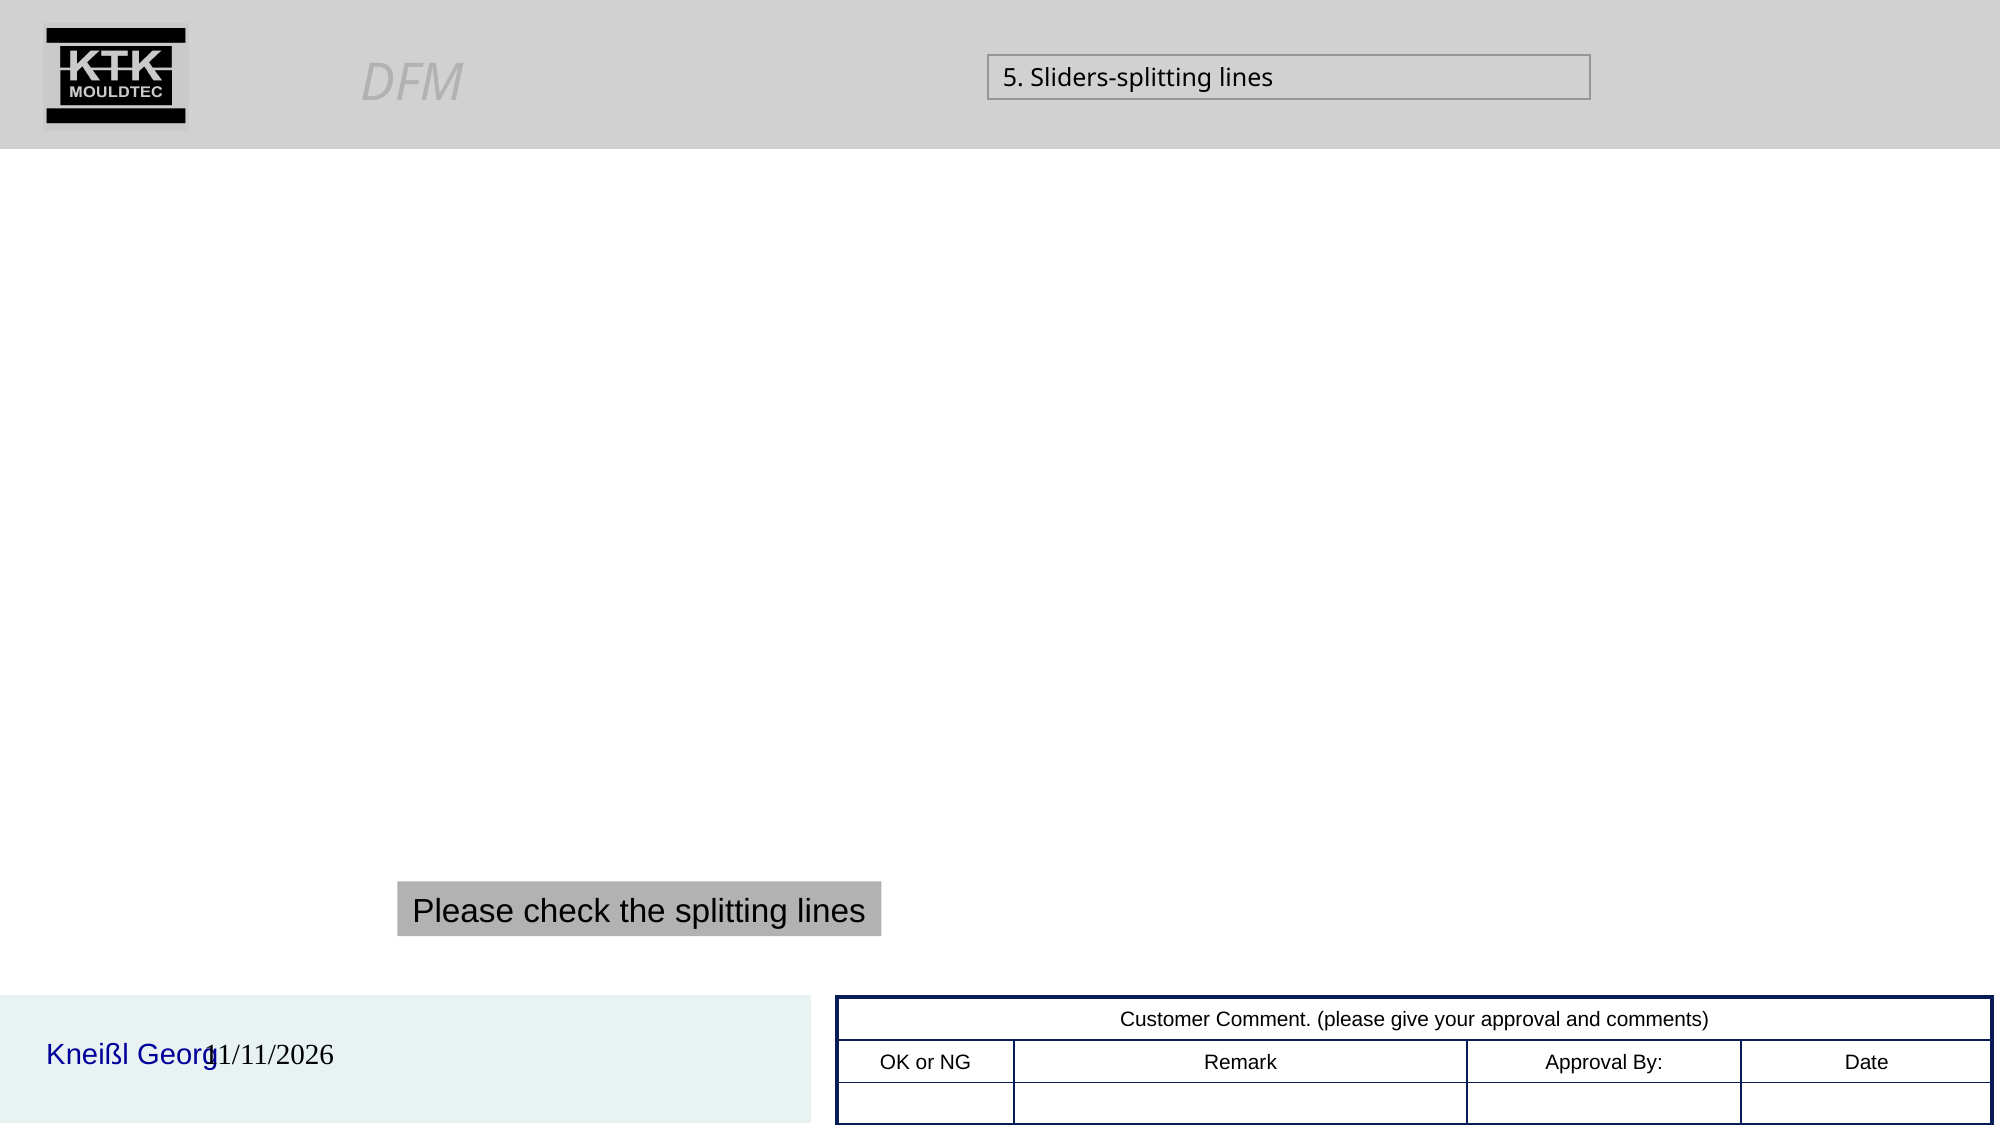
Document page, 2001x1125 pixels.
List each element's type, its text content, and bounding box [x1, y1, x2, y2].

text_box Please check the splitting lines [397, 881, 882, 937]
slide_number [188, 1027, 433, 1106]
text_box 5. Sliders-splitting lines [988, 54, 1591, 100]
